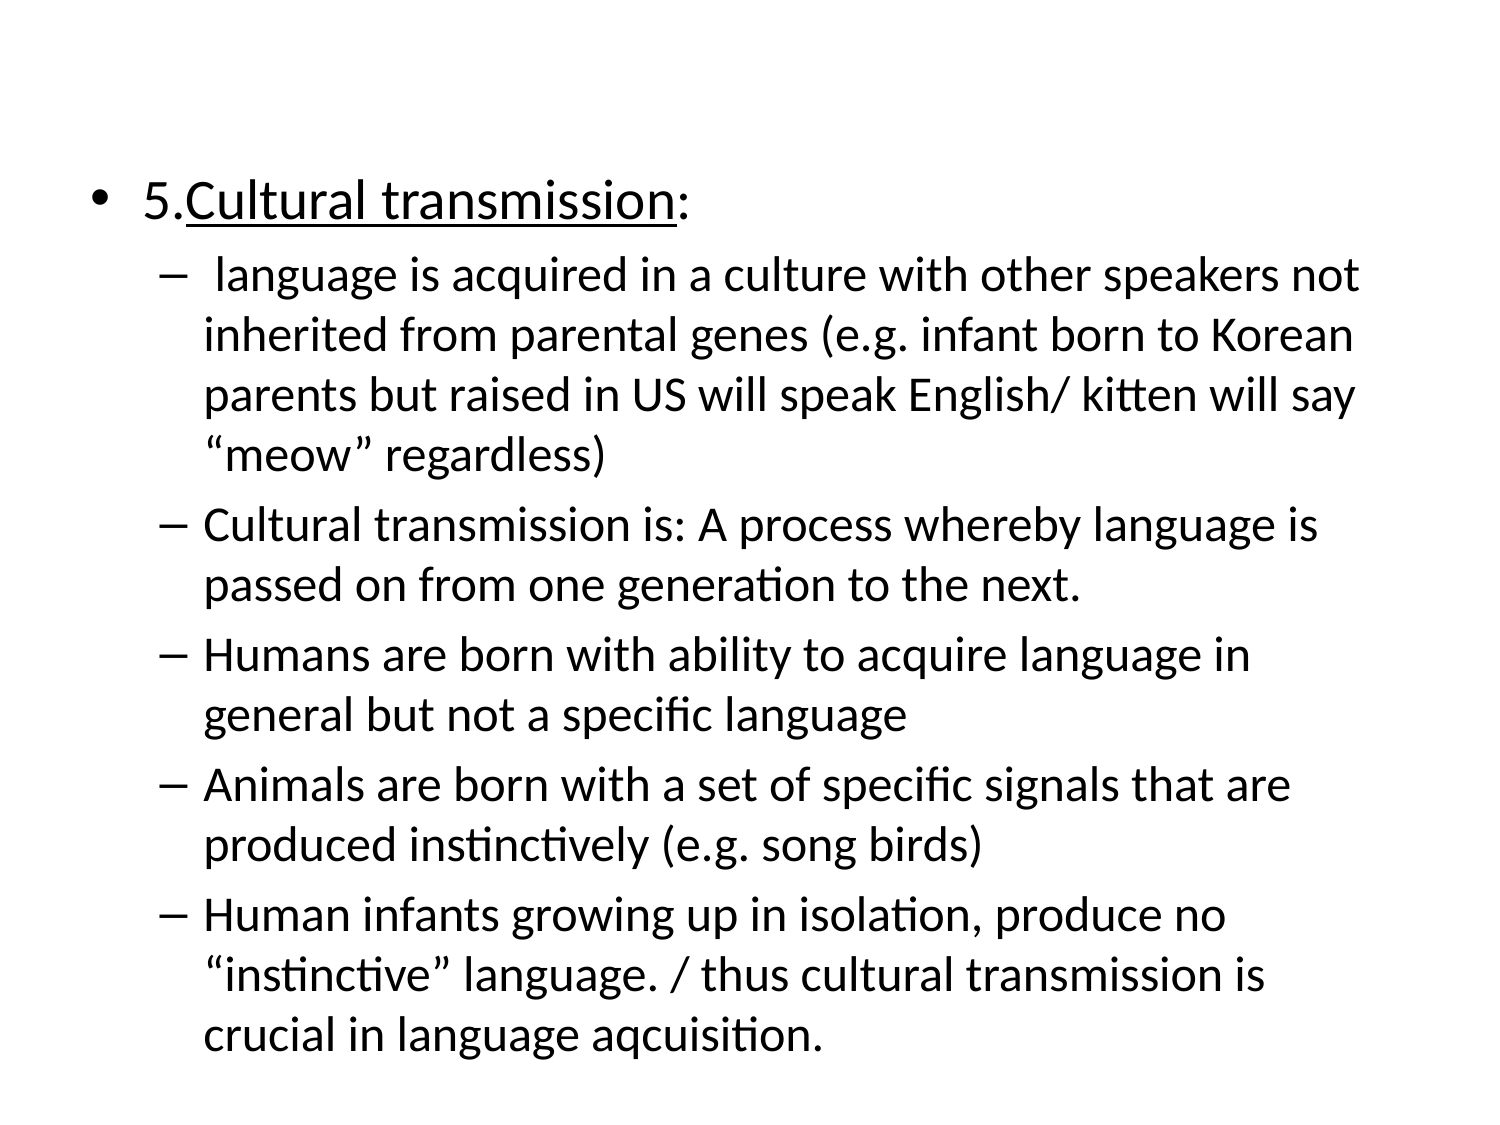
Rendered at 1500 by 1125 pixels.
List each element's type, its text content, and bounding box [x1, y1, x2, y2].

list 5.Cultural transmission: language is acquired in a culture with other speakers not inherited from parental genes (e.g. infant born to Korean parents but raised in US will speak English/ kitten will say “meow” regardless) Cultural transmission is: A process whereby language is passed on from one generation to the next. Humans are born with ability to acquire language in general but not a specific language Animals are born with a set of specific signals that are produced instinctively (e.g. song birds) Human infants growing up in isolation, produce no “instinctive” language. / thus cultural transmission is crucial in language aqcuisition. [75, 75, 1425, 1075]
